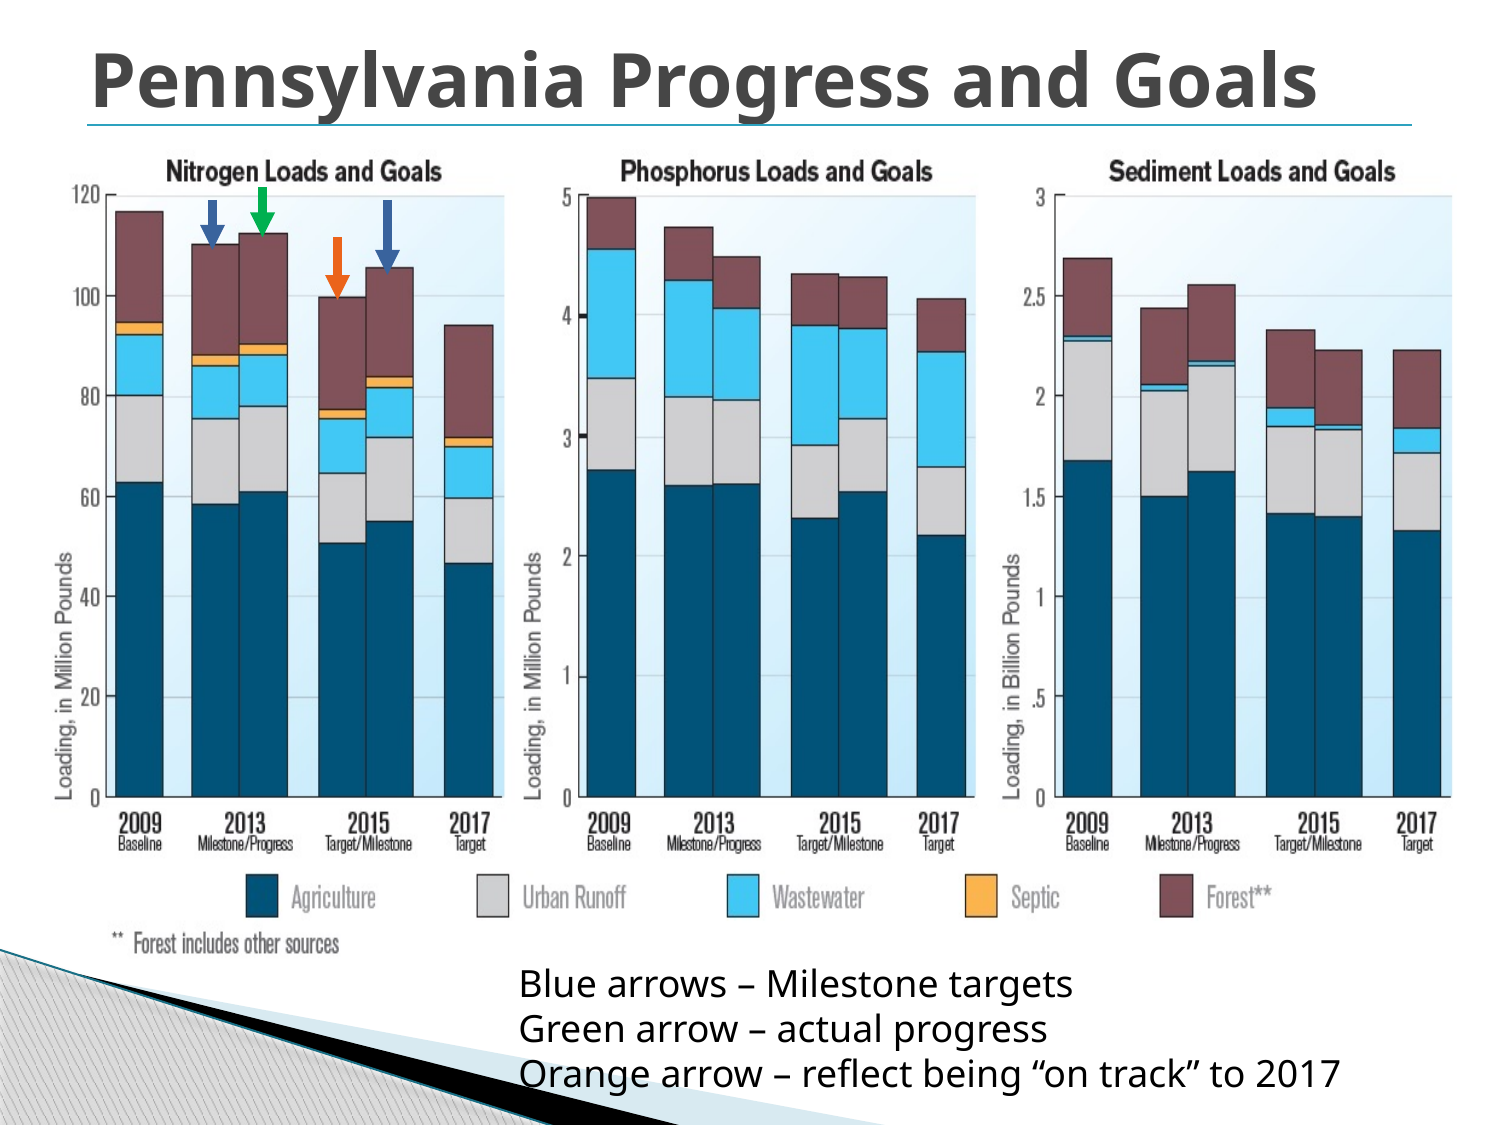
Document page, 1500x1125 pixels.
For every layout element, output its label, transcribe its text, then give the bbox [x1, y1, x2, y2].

picture [49, 149, 1457, 963]
title Pennsylvania Progress and Goals [75, 12, 1488, 143]
text_box Blue arrows – Milestone targets Green arrow – actual progress Orange arrow – reflect being “on track” to 2017 [503, 973, 1454, 1103]
